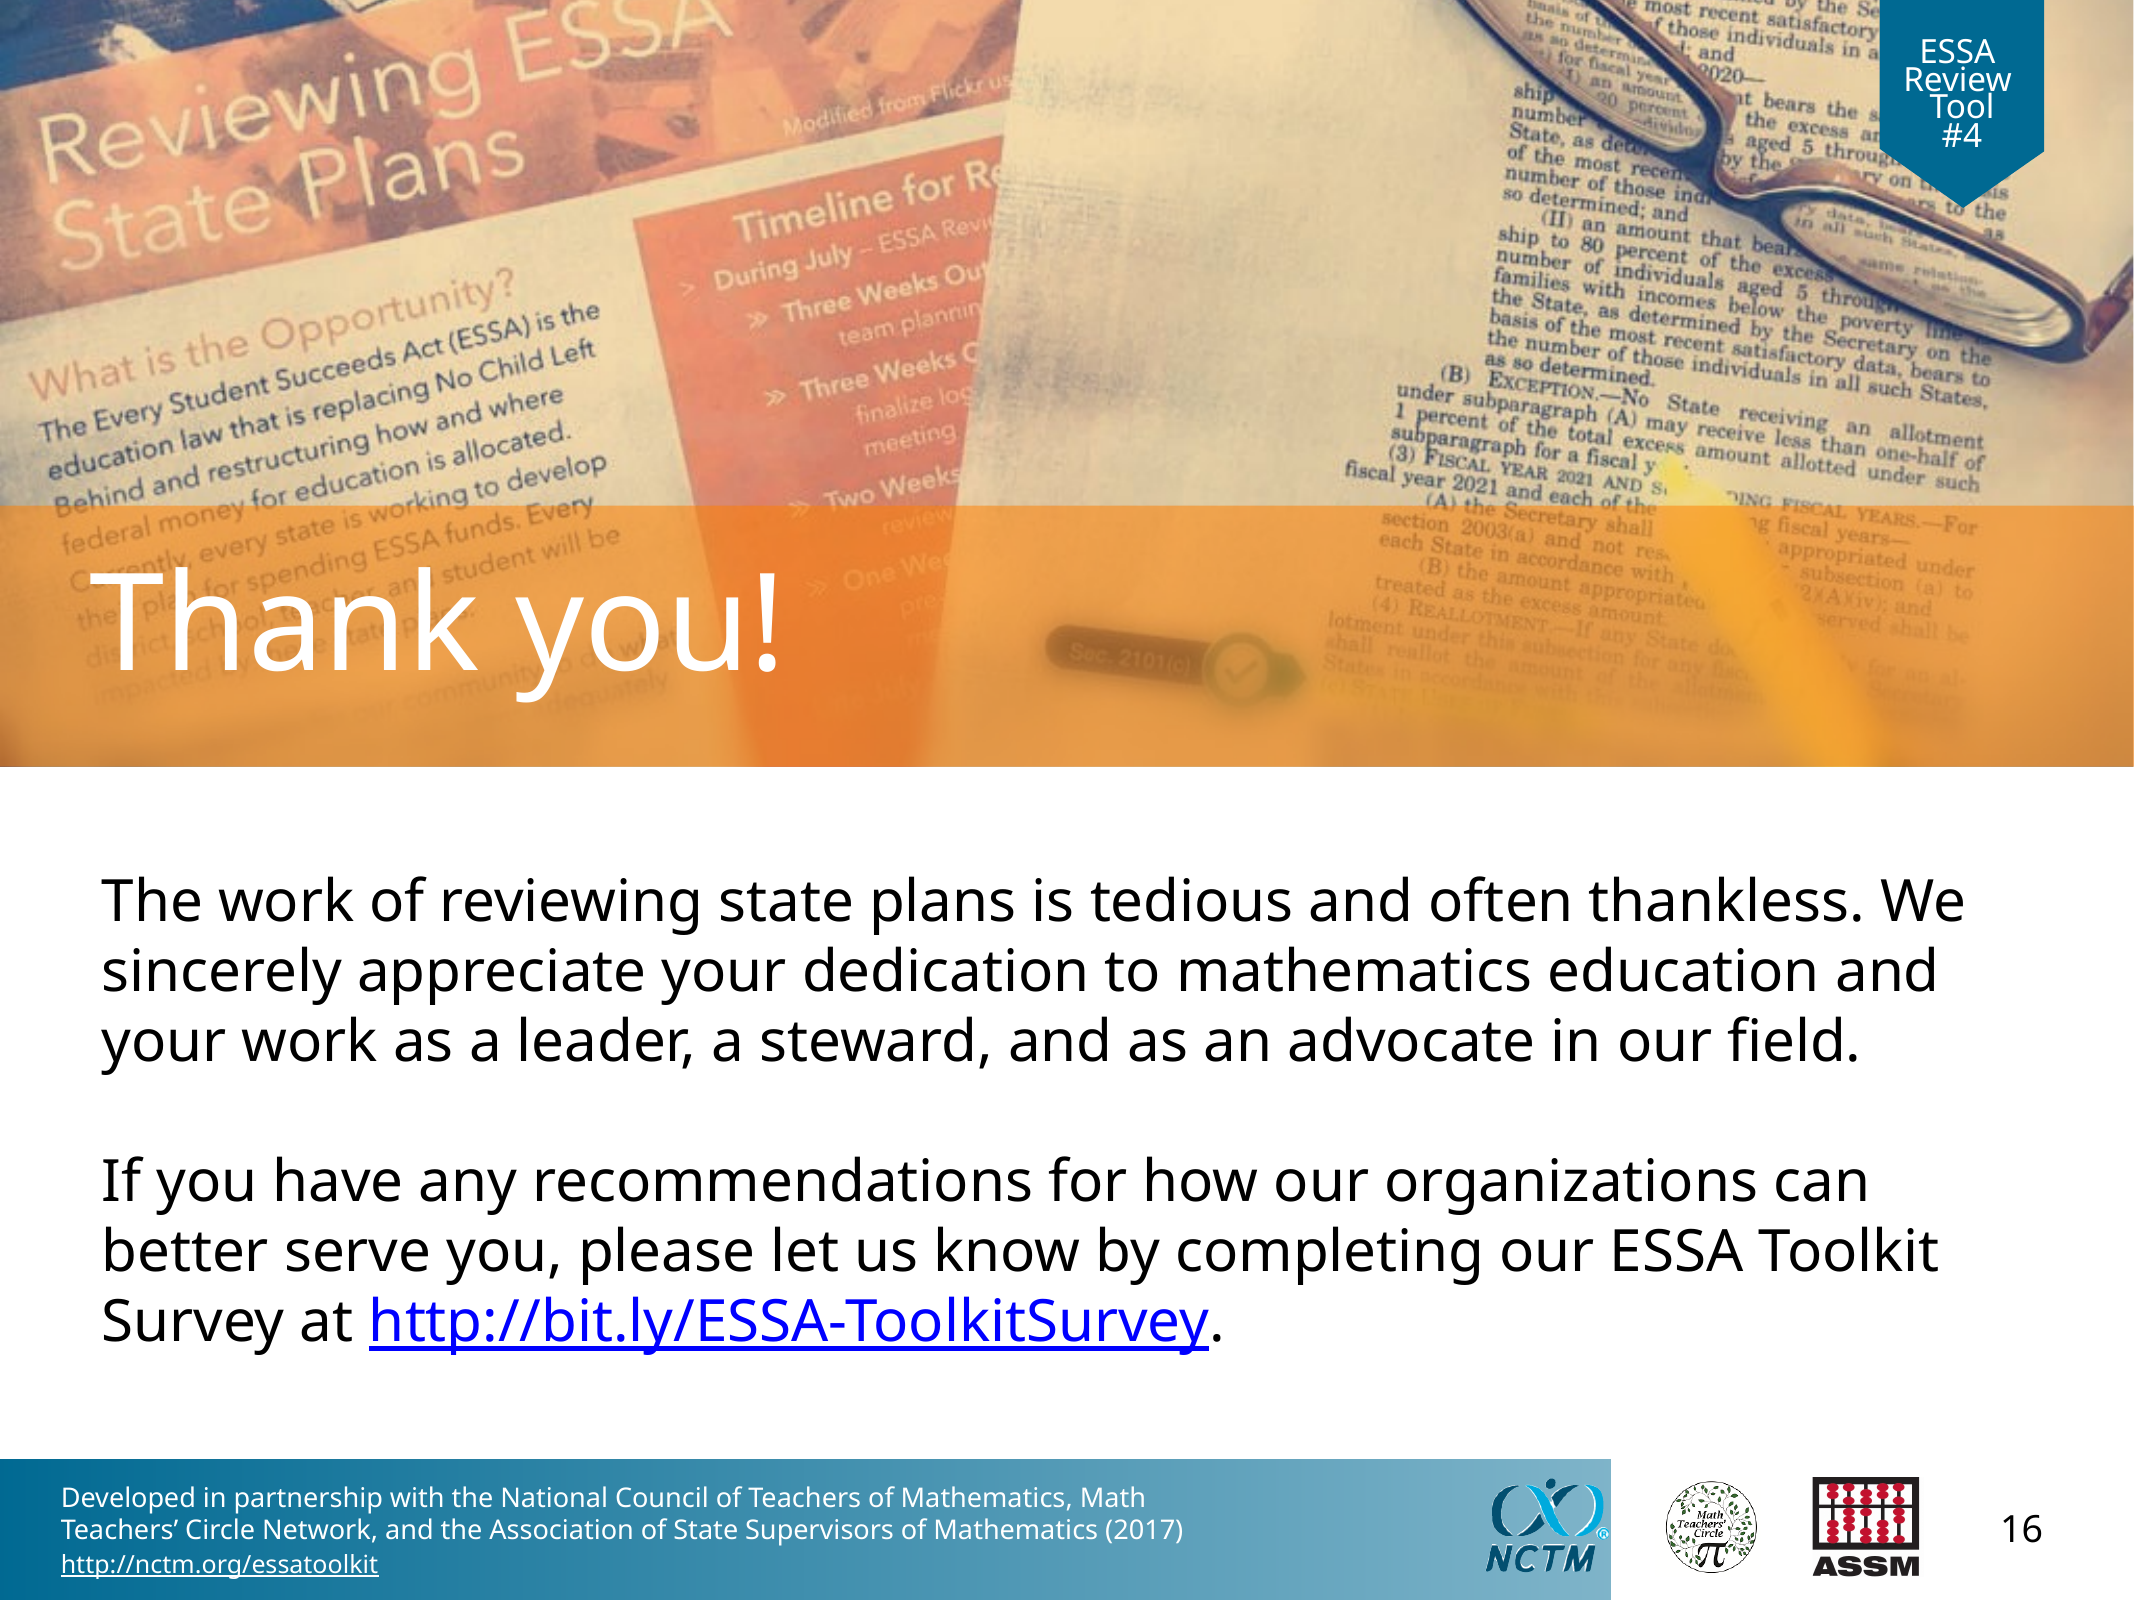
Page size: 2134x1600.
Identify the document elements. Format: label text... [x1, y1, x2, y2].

slide_number 16 [1969, 1495, 2075, 1560]
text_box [1843, 0, 2080, 209]
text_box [0, 1459, 1612, 1600]
text_box The work of reviewing state plans is tedious and often thankless. We sincerely appreciate your dedication to mathematics education and your work as a leader, a steward, and as an advocate in our field. If you have any recommendations for how our organizations can better serve you, please let us know by completing our ESSA Toolkit Survey at http://bit.ly/ESSA-ToolkitSurvey. [93, 826, 2041, 1401]
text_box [1485, 1477, 1925, 1577]
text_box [0, 0, 2134, 767]
